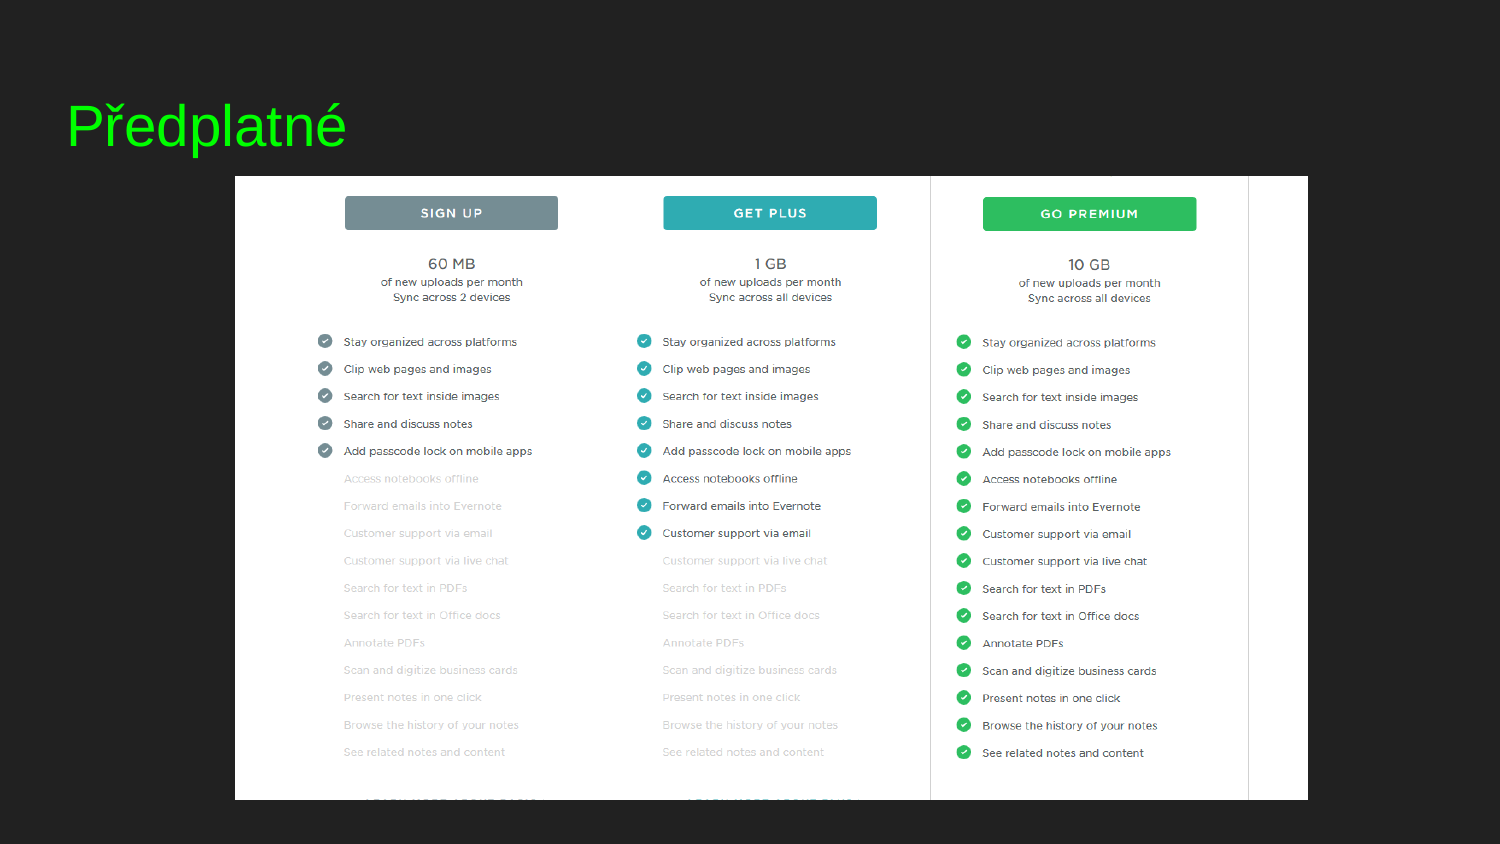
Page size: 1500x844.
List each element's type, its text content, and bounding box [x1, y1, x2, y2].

title Předplatné [51, 72, 1449, 167]
picture [235, 175, 1308, 800]
